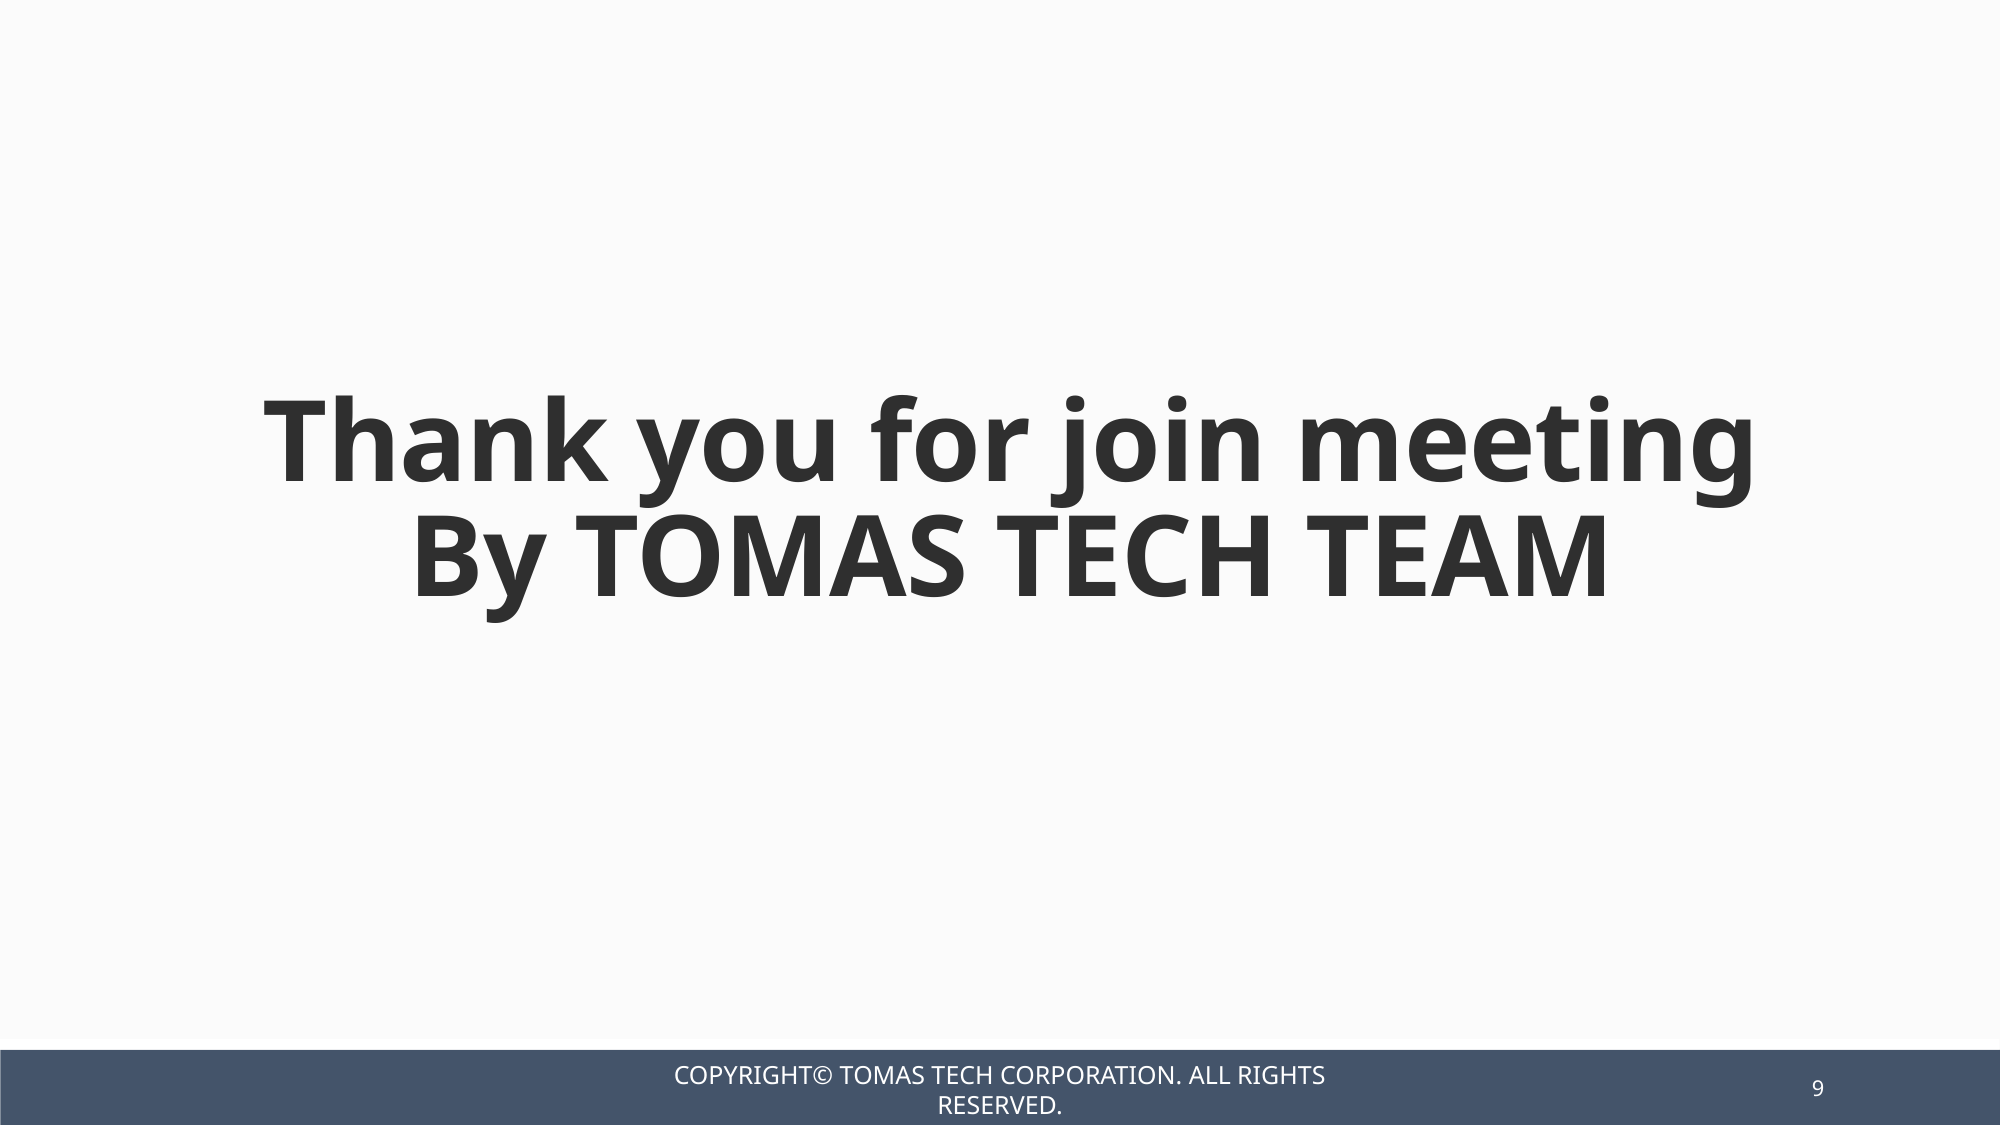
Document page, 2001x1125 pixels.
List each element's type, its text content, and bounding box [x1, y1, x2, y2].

text_box Thank you for join meeting By TOMAS TECH TEAM [41, 345, 1982, 627]
footer Copyright© TOMAS TECH CORPORATION. All rights reserved. [604, 1059, 1396, 1120]
slide_number 9 [1624, 1059, 1840, 1120]
